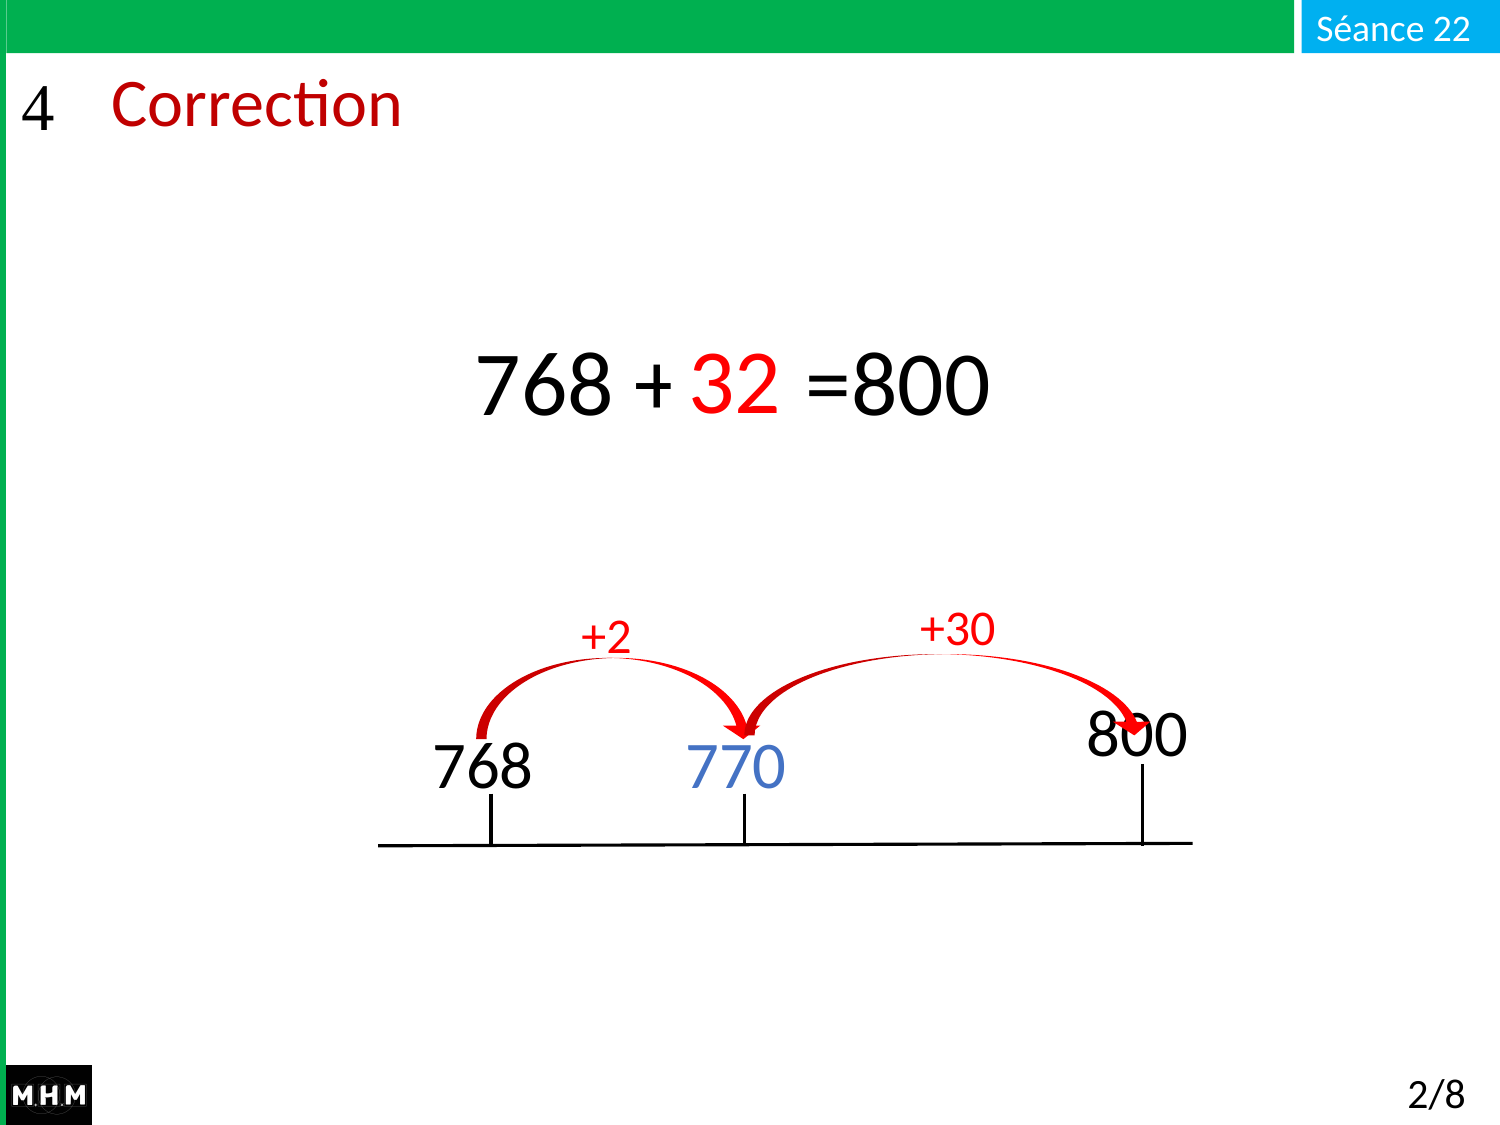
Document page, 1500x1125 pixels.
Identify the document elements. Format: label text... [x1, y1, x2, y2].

text_box 768 + … =800 [413, 316, 1033, 442]
text_box [1019, 659, 1095, 682]
text_box [512, 662, 560, 682]
text_box 32 [670, 314, 799, 440]
text_box [653, 659, 713, 682]
text_box +30 [892, 587, 1023, 663]
list 2/8 [1373, 1064, 1500, 1125]
text_box [789, 655, 892, 682]
text_box +2 [560, 595, 653, 671]
picture [6, 1065, 92, 1125]
title Correction [96, 60, 1391, 150]
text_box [378, 682, 1254, 847]
